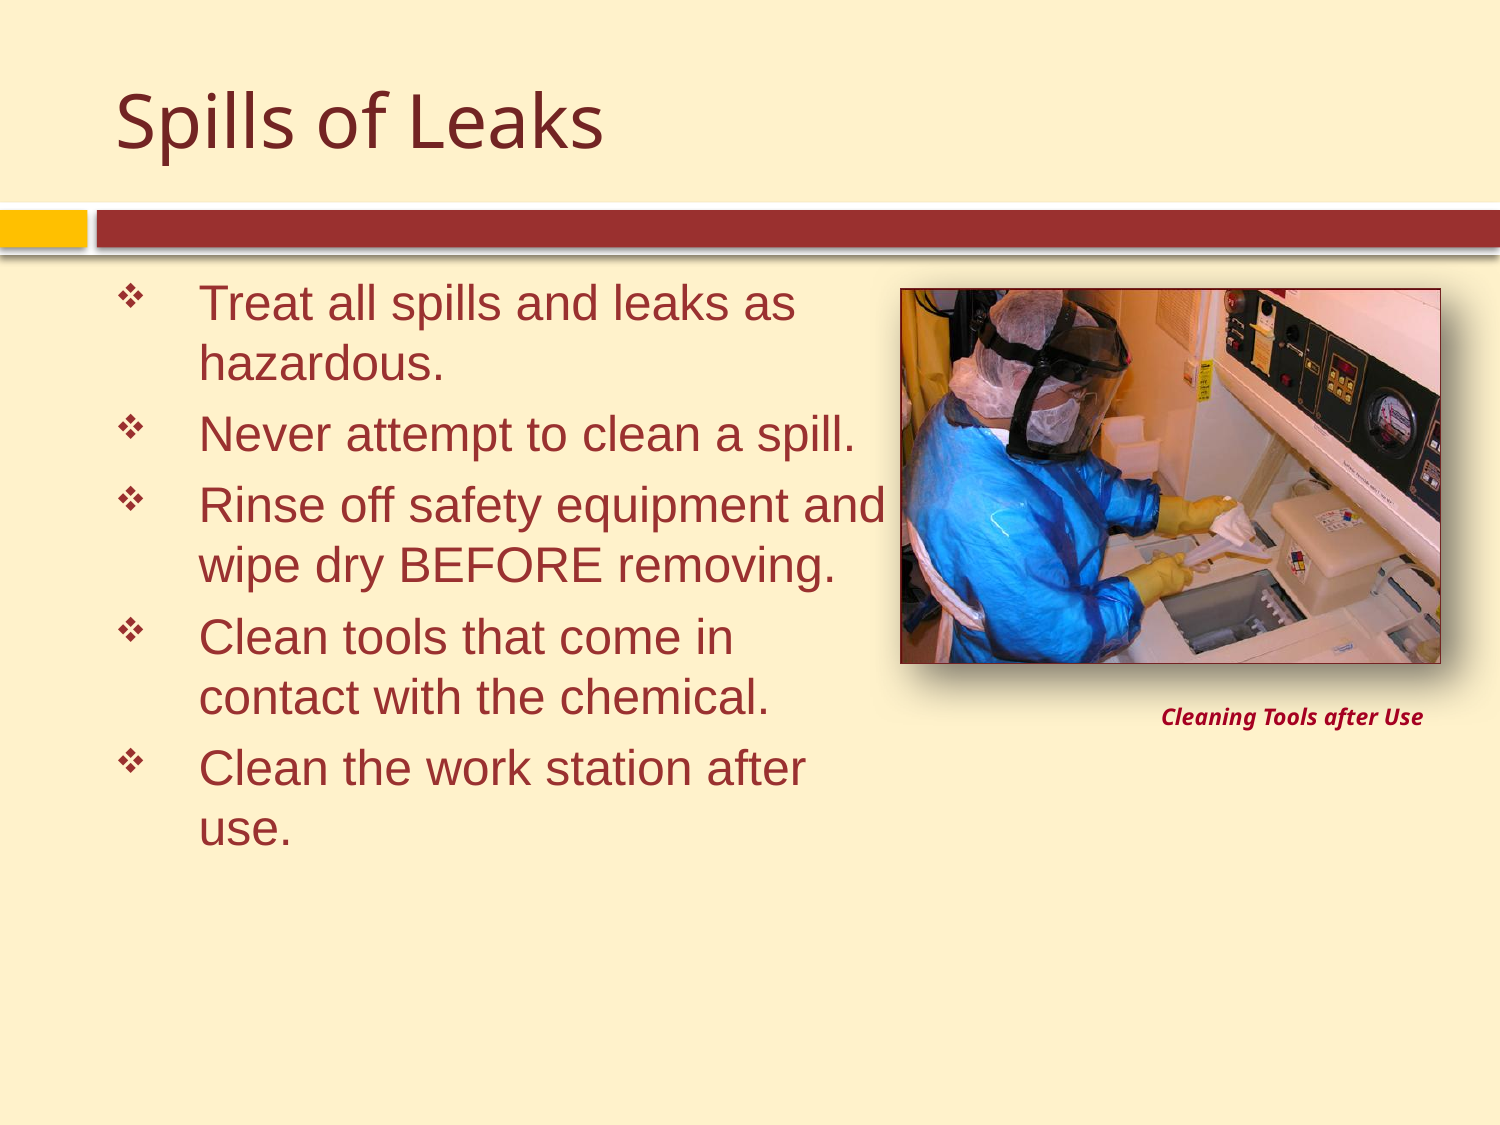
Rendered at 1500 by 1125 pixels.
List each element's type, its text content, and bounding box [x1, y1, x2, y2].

title Spills of Leaks [100, 37, 1438, 200]
picture [899, 288, 1442, 665]
text_box Cleaning Tools after Use [887, 694, 1439, 737]
list Treat all spills and leaks as hazardous. Never attempt to clean a spill. Rinse off safety equipment and wipe dry BEFORE removing. Clean tools that come in contact with the chemical. Clean the work station after use. [100, 262, 904, 1000]
